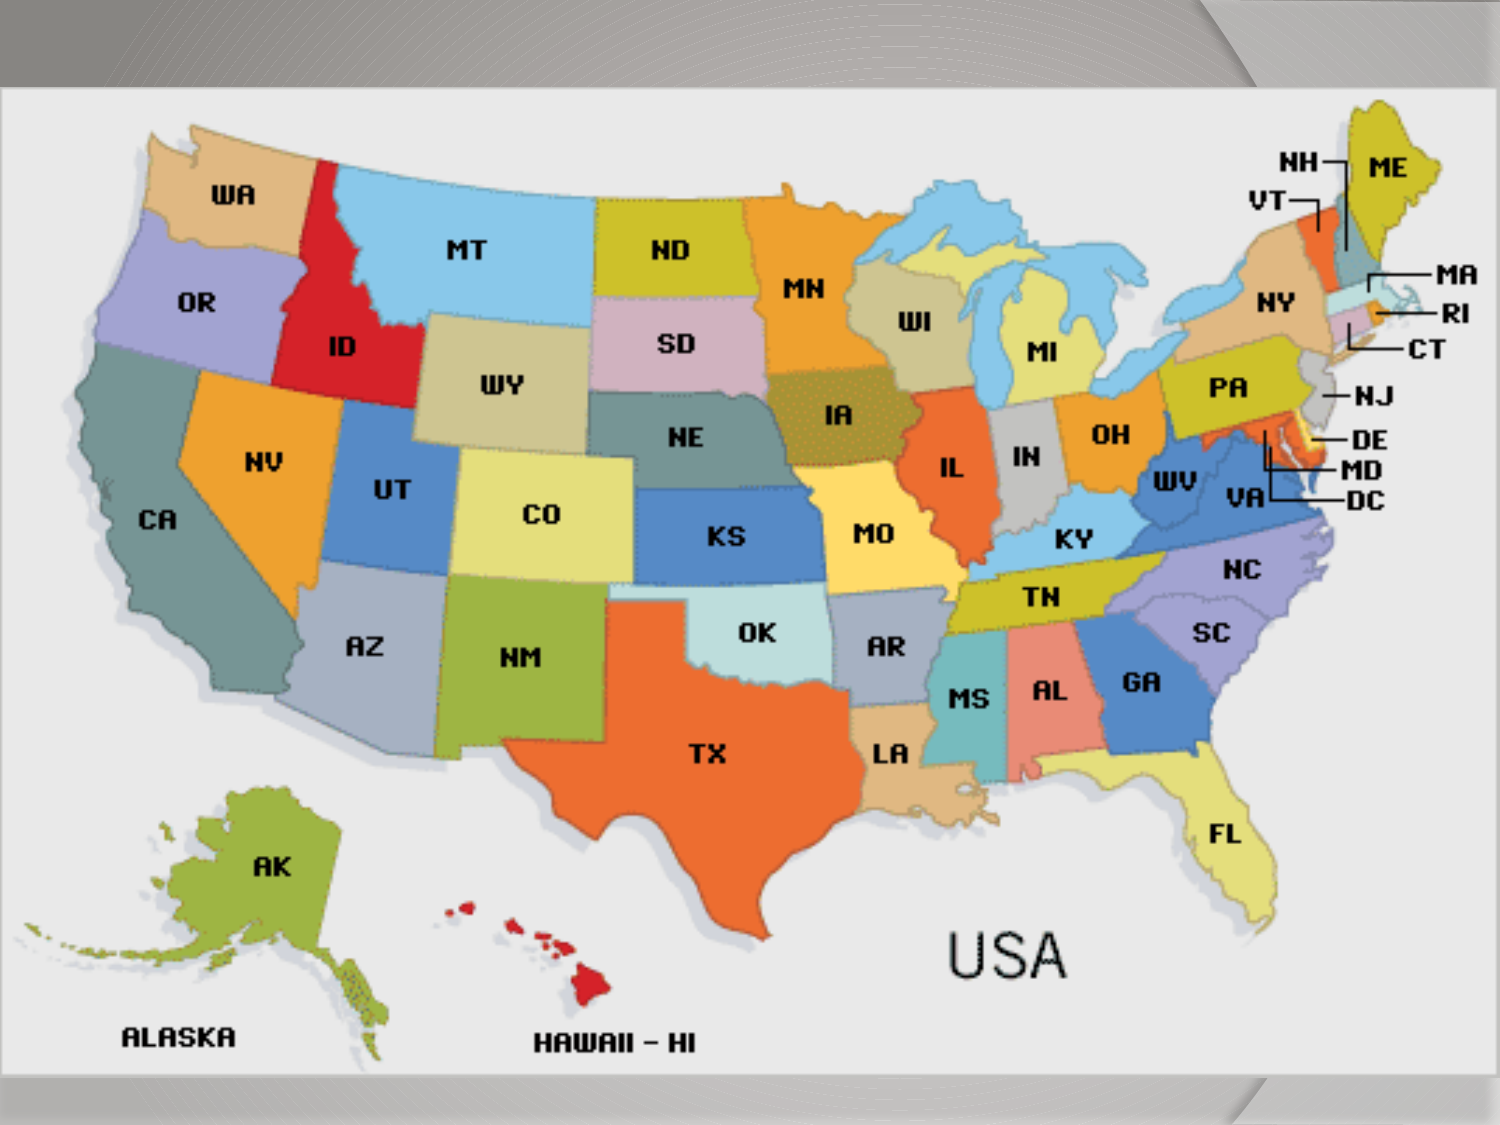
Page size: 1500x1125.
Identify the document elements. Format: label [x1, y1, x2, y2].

list [0, 87, 1500, 1078]
